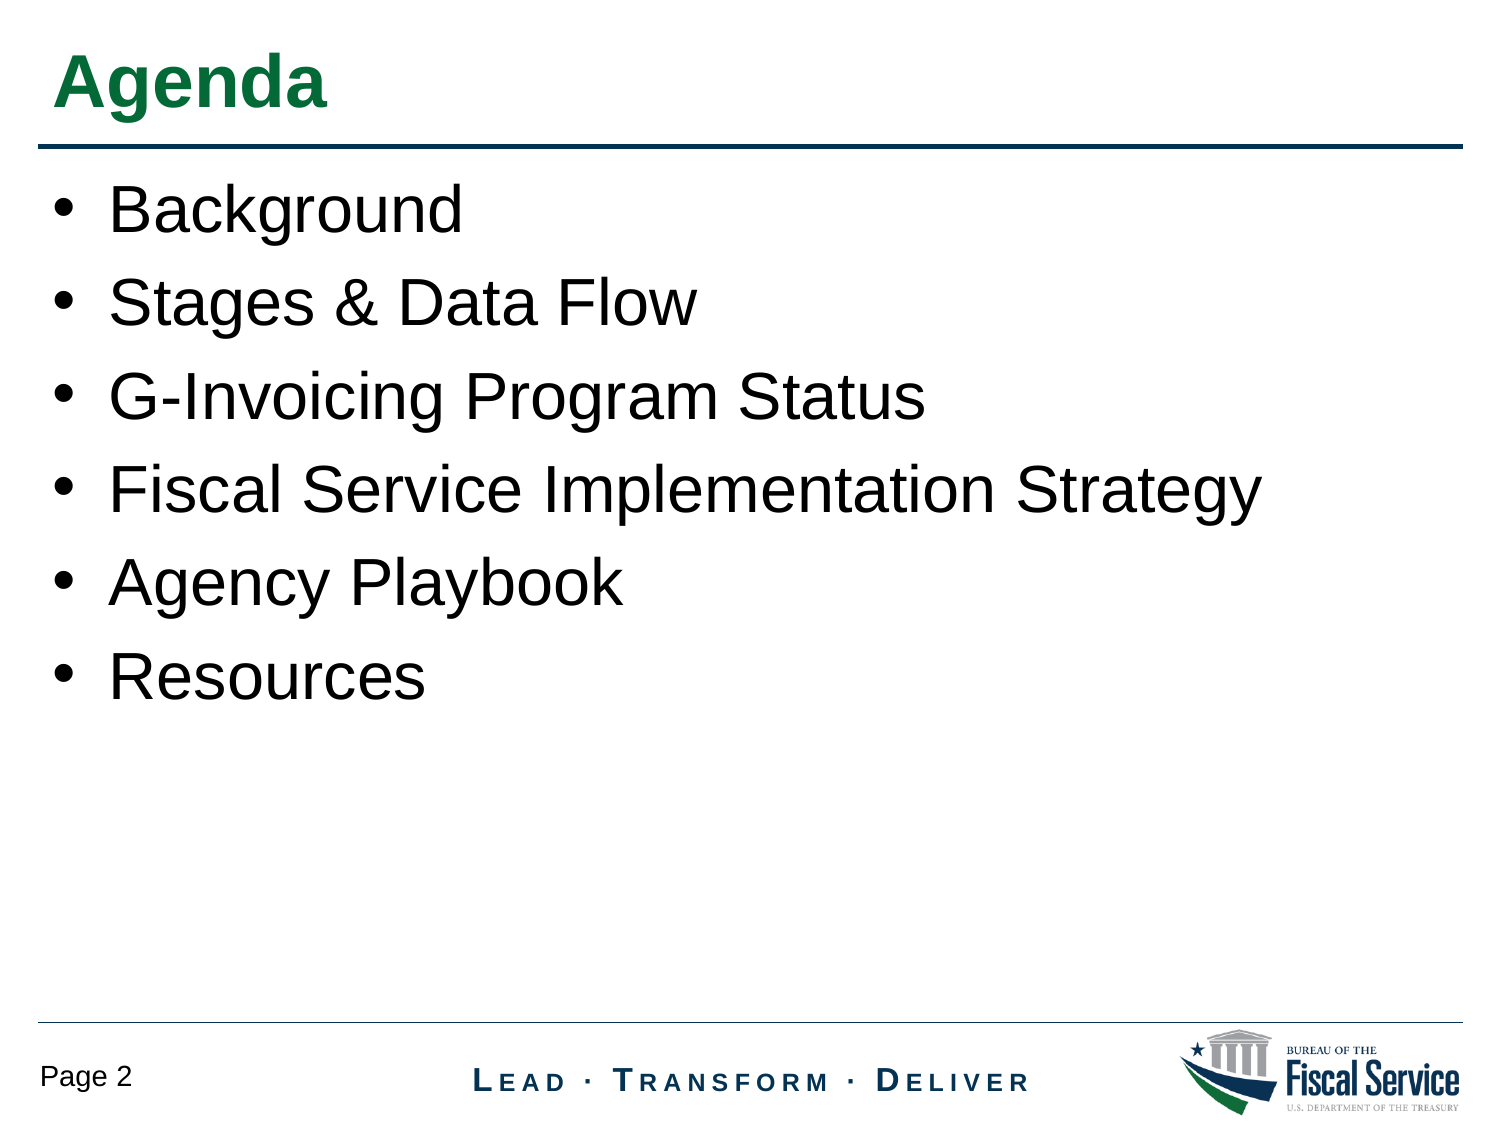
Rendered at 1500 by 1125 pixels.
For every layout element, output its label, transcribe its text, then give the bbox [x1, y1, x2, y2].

picture [1175, 1026, 1463, 1118]
list Background Stages & Data Flow G-Invoicing Program Status Fiscal Service Implementation Strategy Agency Playbook Resources [37, 158, 1463, 1013]
list Agenda [37, 24, 1463, 138]
